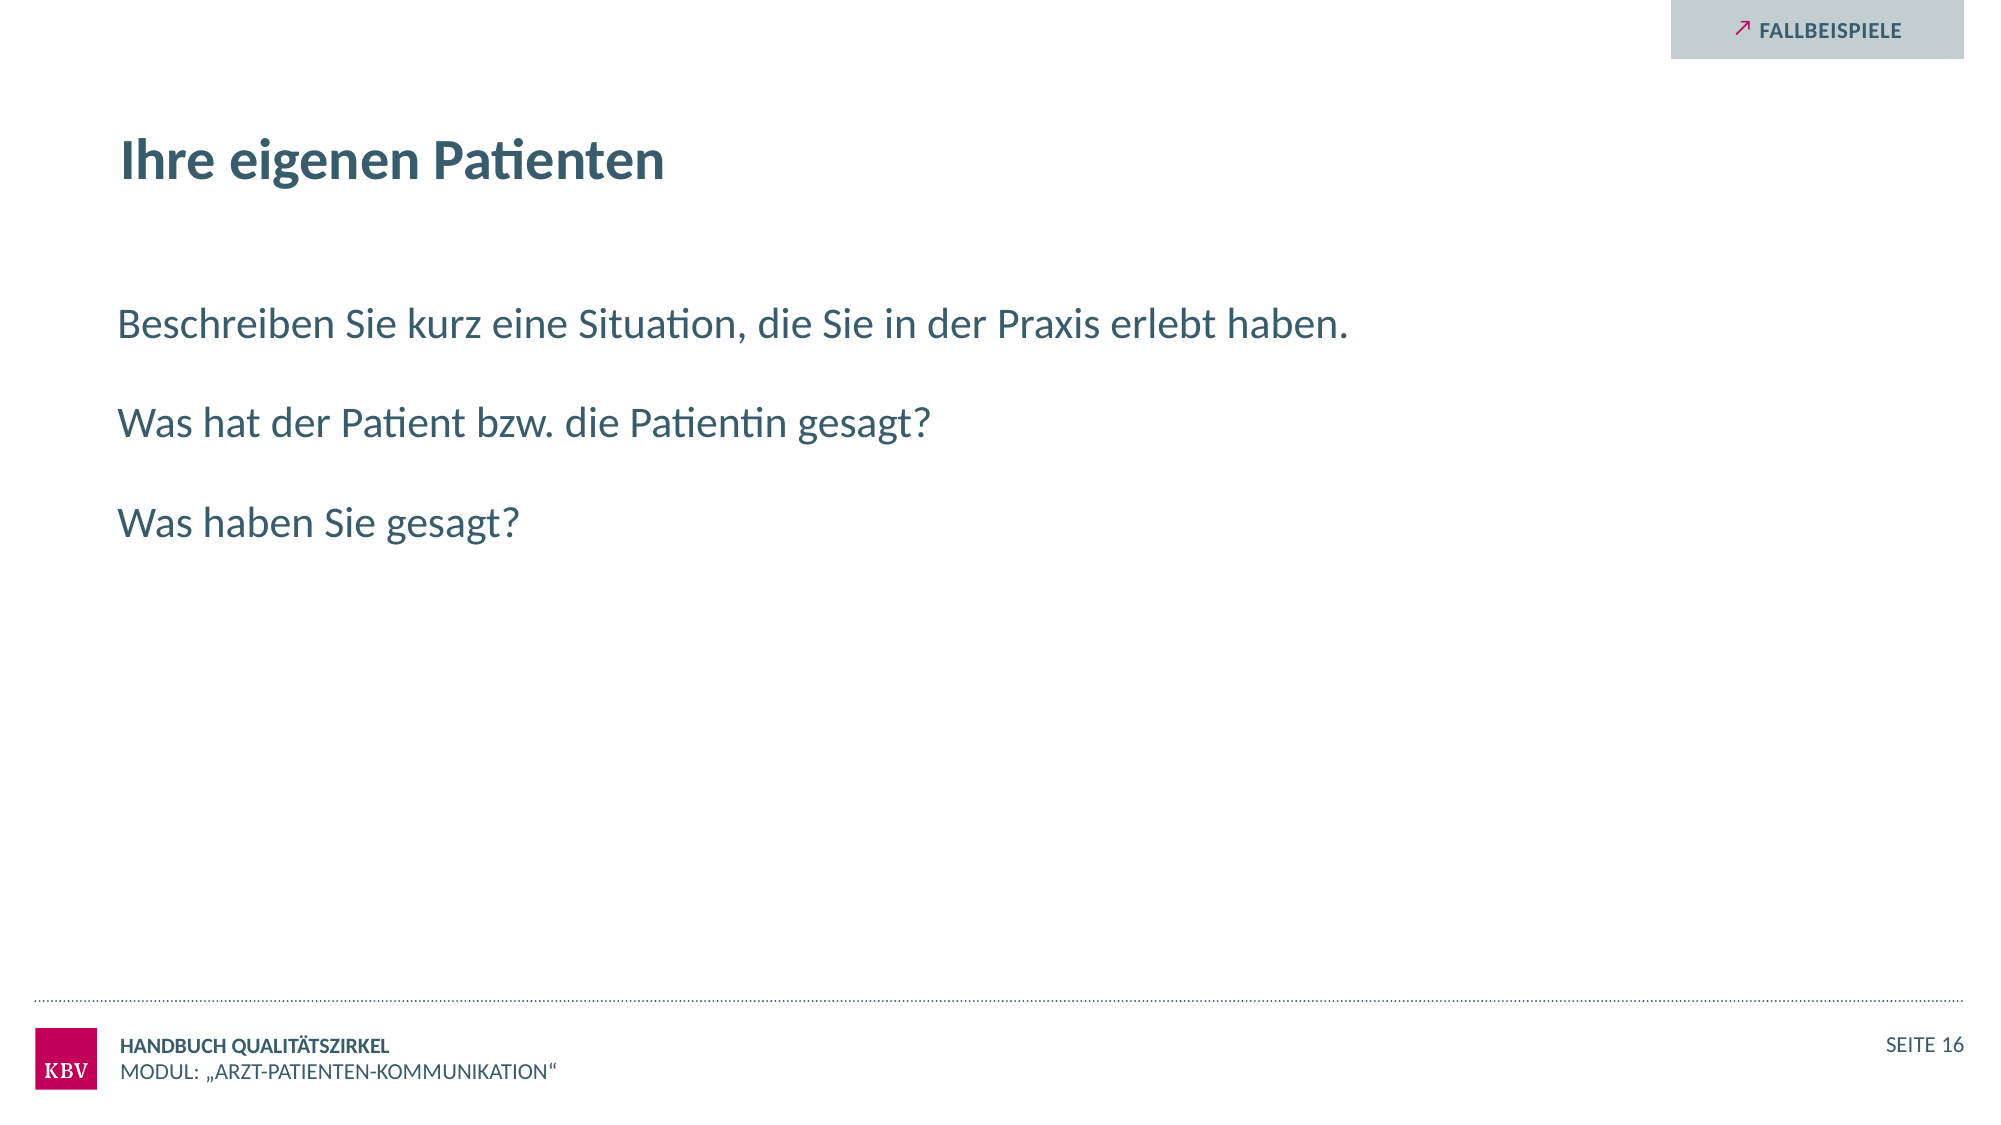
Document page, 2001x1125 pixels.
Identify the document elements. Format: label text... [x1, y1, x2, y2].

text_box Beschreiben Sie kurz eine Situation, die Sie in der Praxis erlebt haben. Was hat der Patient bzw. die Patientin gesagt? Was haben Sie gesagt? [102, 290, 1709, 823]
slide_number Seite 16 [1787, 1030, 1965, 1057]
footer Handbuch Qualitätszirkel [120, 1030, 1668, 1057]
title Ihre eigenen Patienten [120, 129, 1880, 201]
slide_number Modul: „Arzt-Patienten-Kommunikation“ [120, 1057, 1668, 1084]
